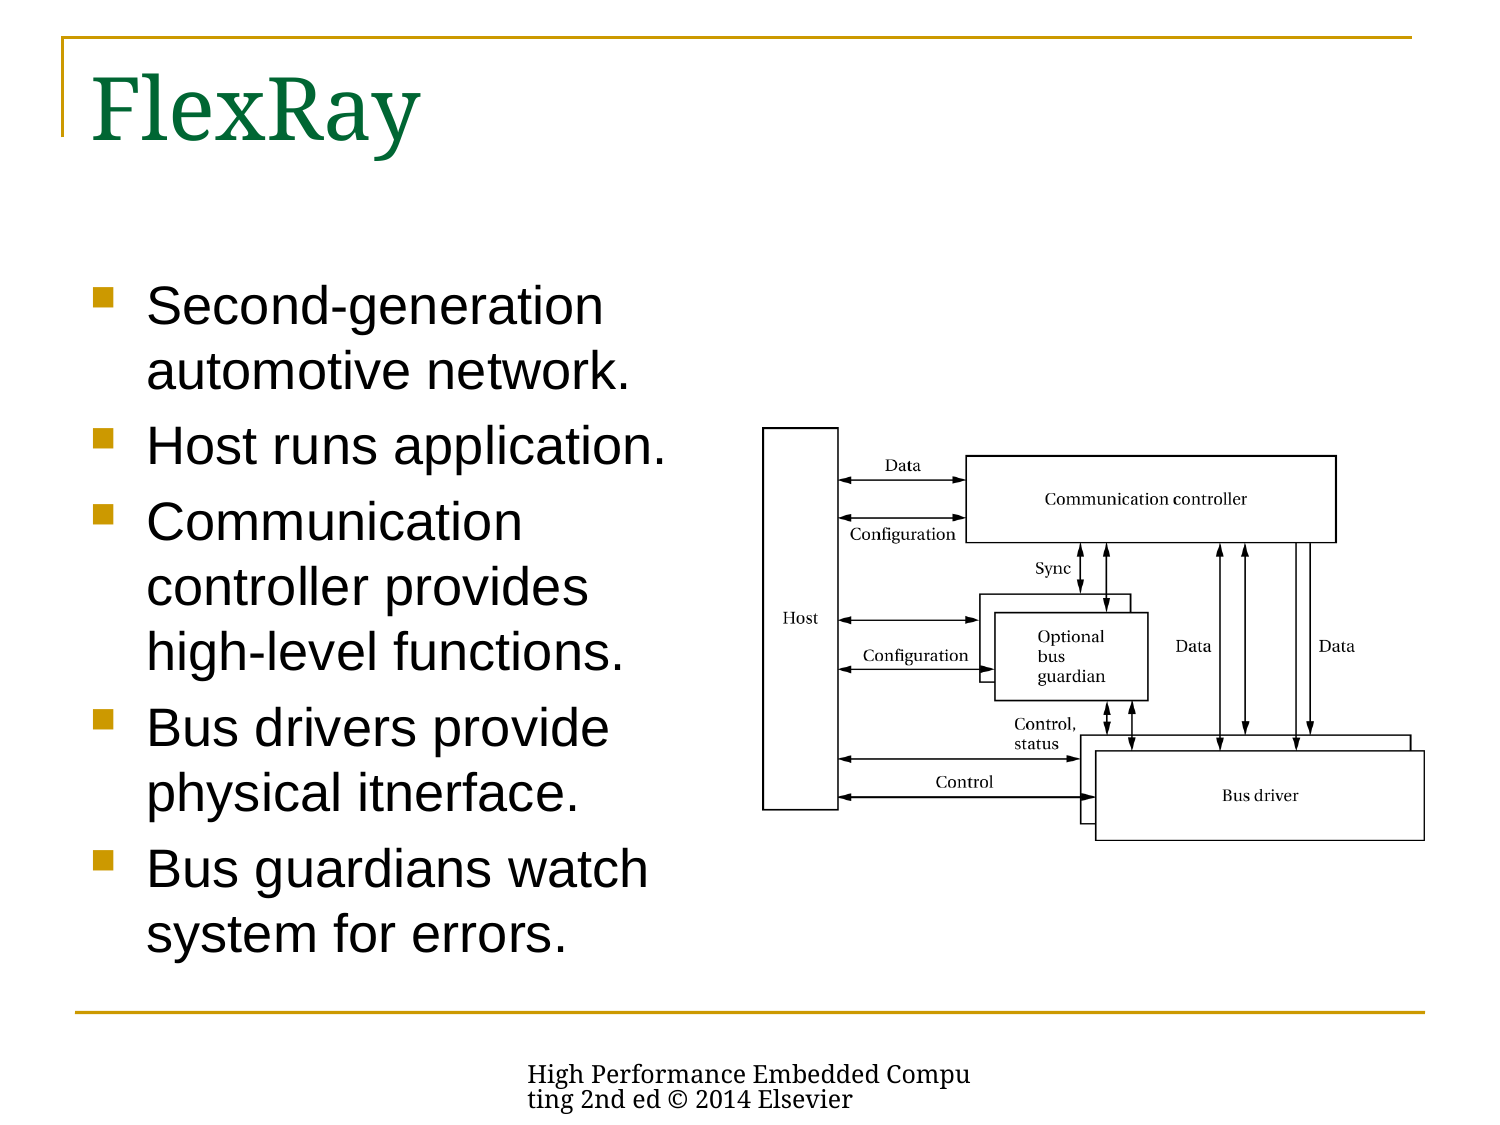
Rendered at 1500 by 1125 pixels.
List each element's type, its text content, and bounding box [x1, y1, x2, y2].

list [762, 426, 1426, 842]
footer High Performance Embedded Computing 2nd ed © 2014 Elsevier [512, 1025, 988, 1100]
list Second-generation automotive network. Host runs application. Communication controller provides high-level functions. Bus drivers provide physical itnerface. Bus guardians watch system for errors. [75, 262, 738, 1006]
title FlexRay [75, 45, 1425, 233]
